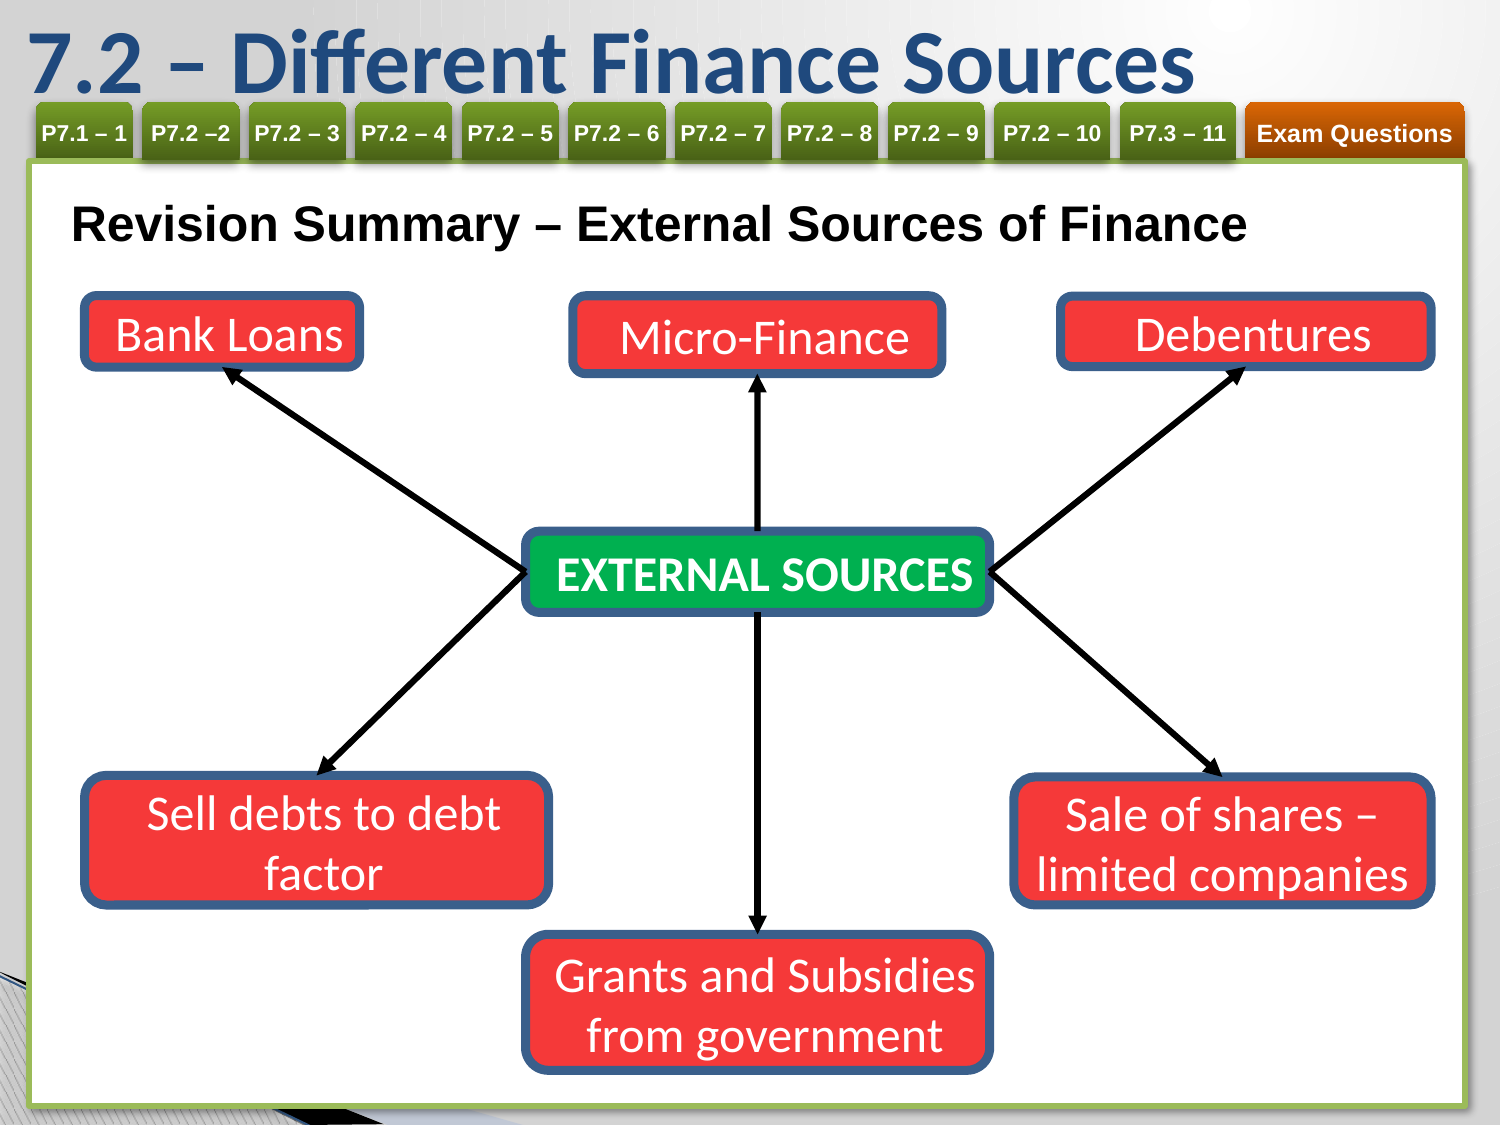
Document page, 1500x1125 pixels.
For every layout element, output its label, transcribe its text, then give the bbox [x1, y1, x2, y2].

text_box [989, 583, 1432, 906]
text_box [525, 612, 990, 1071]
title 7.2 – Different Finance Sources [11, 11, 1465, 102]
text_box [84, 571, 549, 906]
text_box Micro-Finance [568, 291, 947, 379]
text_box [84, 295, 526, 571]
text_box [989, 295, 1432, 572]
picture [281, 1114, 303, 1125]
text_box Revision Summary – External Sources of Finance [56, 184, 1264, 260]
text_box EXTERNAL SOURCES [531, 526, 983, 612]
